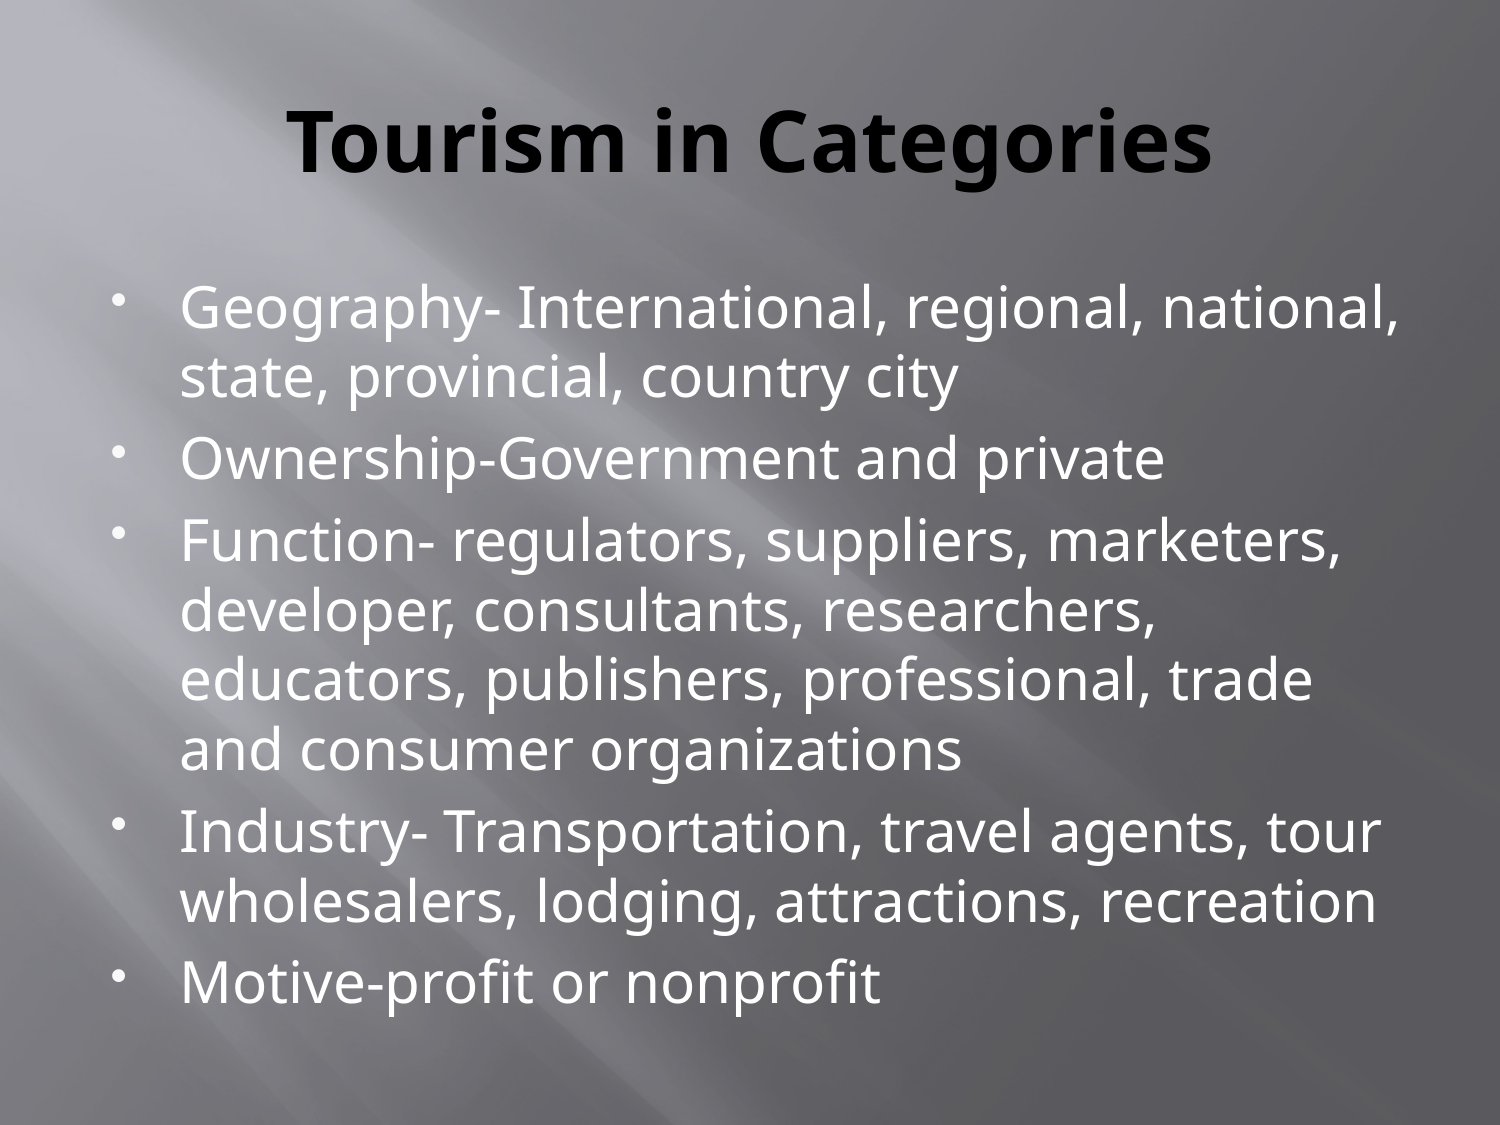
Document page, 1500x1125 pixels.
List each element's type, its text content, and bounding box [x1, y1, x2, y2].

list Geography- International, regional, national, state, provincial, country city Ownership-Government and private Function- regulators, suppliers, marketers, developer, consultants, researchers, educators, publishers, professional, trade and consumer organizations Industry- Transportation, travel agents, tour wholesalers, lodging, attractions, recreation Motive-profit or nonprofit [75, 262, 1425, 1035]
title Tourism in Categories [75, 45, 1425, 233]
